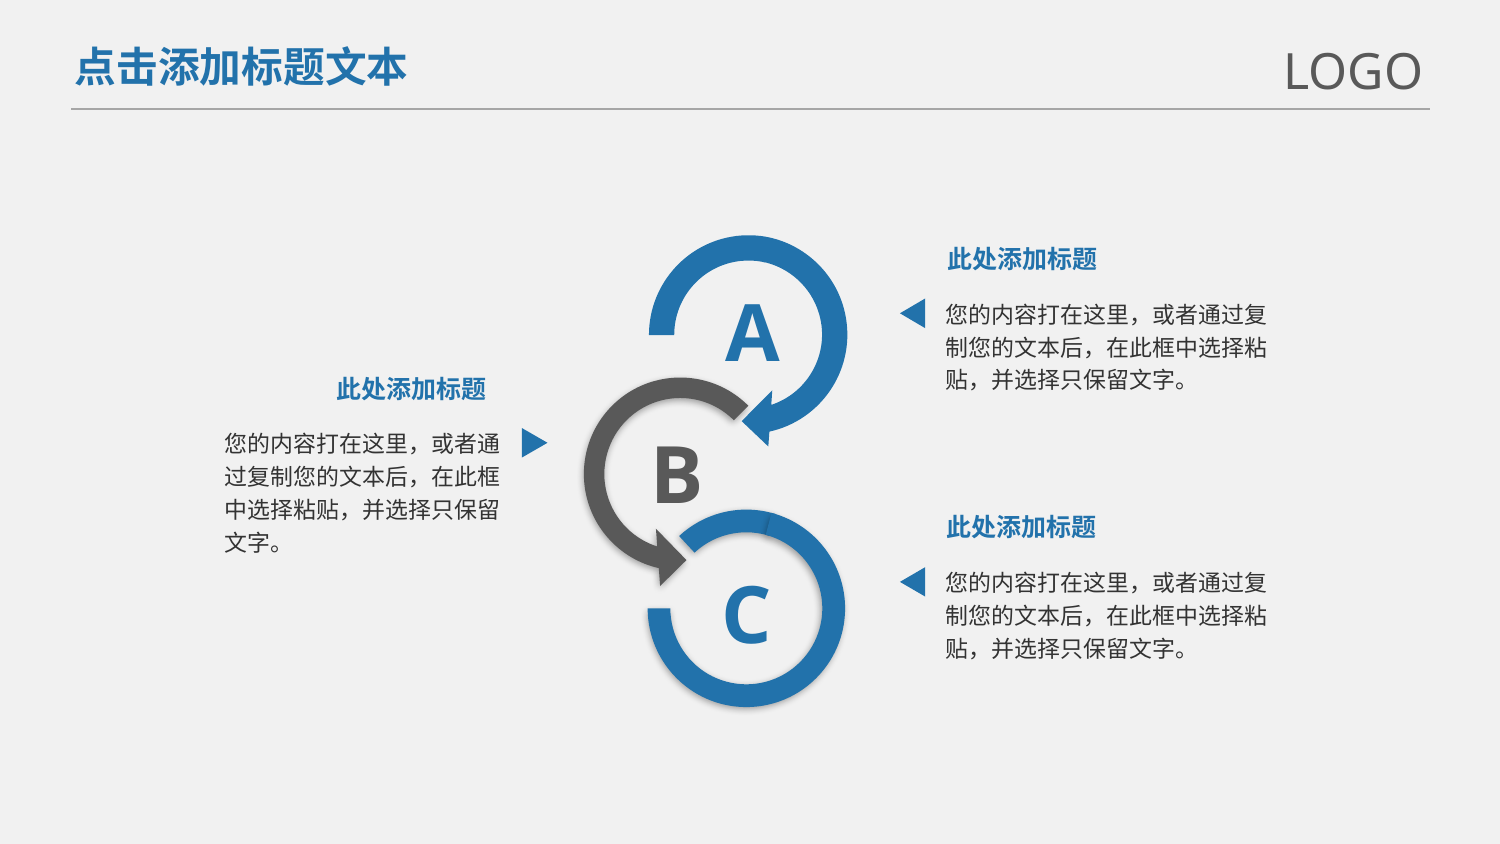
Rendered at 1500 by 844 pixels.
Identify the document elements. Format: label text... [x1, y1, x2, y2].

text_box [679, 509, 769, 553]
text_box [899, 567, 926, 597]
text_box 此处添加标题 [325, 367, 499, 410]
text_box LOGO [1268, 31, 1439, 107]
text_box A [713, 277, 792, 384]
text_box 您的内容打在这里，或者通过复制您的文本后，在此框中选择粘贴，并选择只保留文字。 [213, 418, 515, 562]
text_box [583, 377, 749, 587]
text_box B [639, 418, 716, 525]
text_box 您的内容打在这里，或者通过复制您的文本后，在此框中选择粘贴，并选择只保留文字。 [934, 289, 1282, 400]
text_box 此处添加标题 [936, 237, 1110, 280]
text_box [646, 233, 775, 338]
text_box [739, 236, 850, 449]
text_box C [710, 559, 784, 666]
text_box 此处添加标题 [935, 505, 1108, 548]
text_box [899, 298, 926, 329]
text_box 您的内容打在这里，或者通过复制您的文本后，在此框中选择粘贴，并选择只保留文字。 [934, 557, 1282, 668]
text_box [647, 512, 846, 708]
text_box [521, 428, 548, 458]
text_box 点击添加标题文本 [59, 33, 424, 99]
